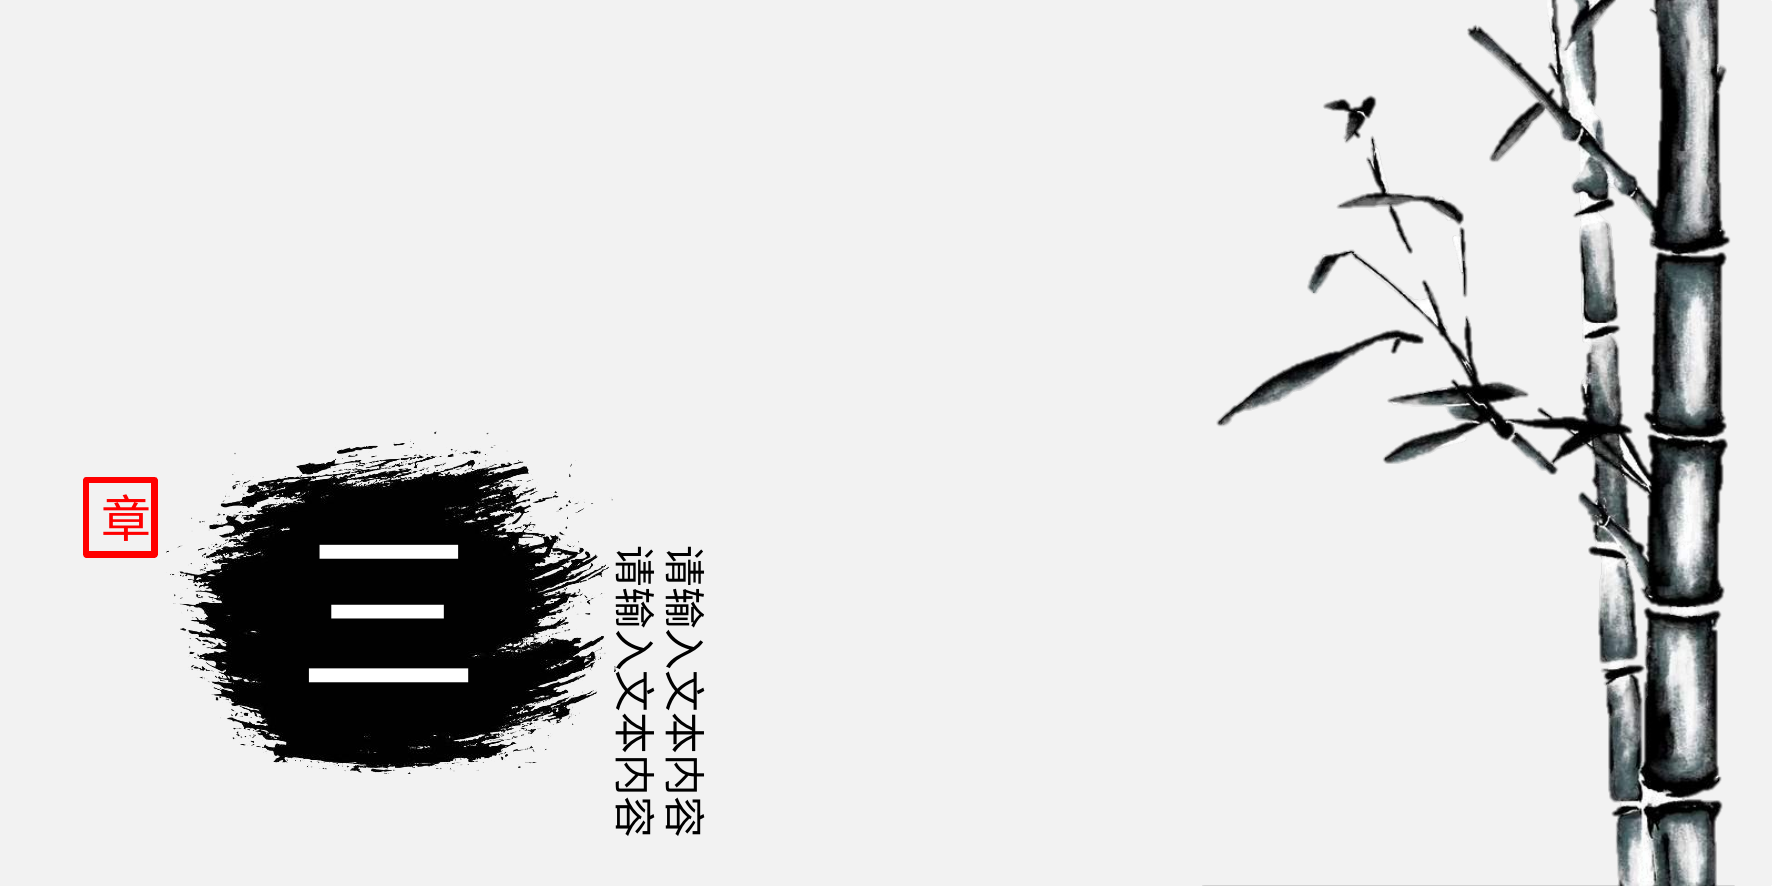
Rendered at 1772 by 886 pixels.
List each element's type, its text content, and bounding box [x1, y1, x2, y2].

text_box 请输入文本内容 请输入文本内容 [587, 530, 719, 860]
picture [1181, 0, 1758, 886]
text_box 章 [86, 479, 155, 555]
picture [165, 423, 624, 774]
